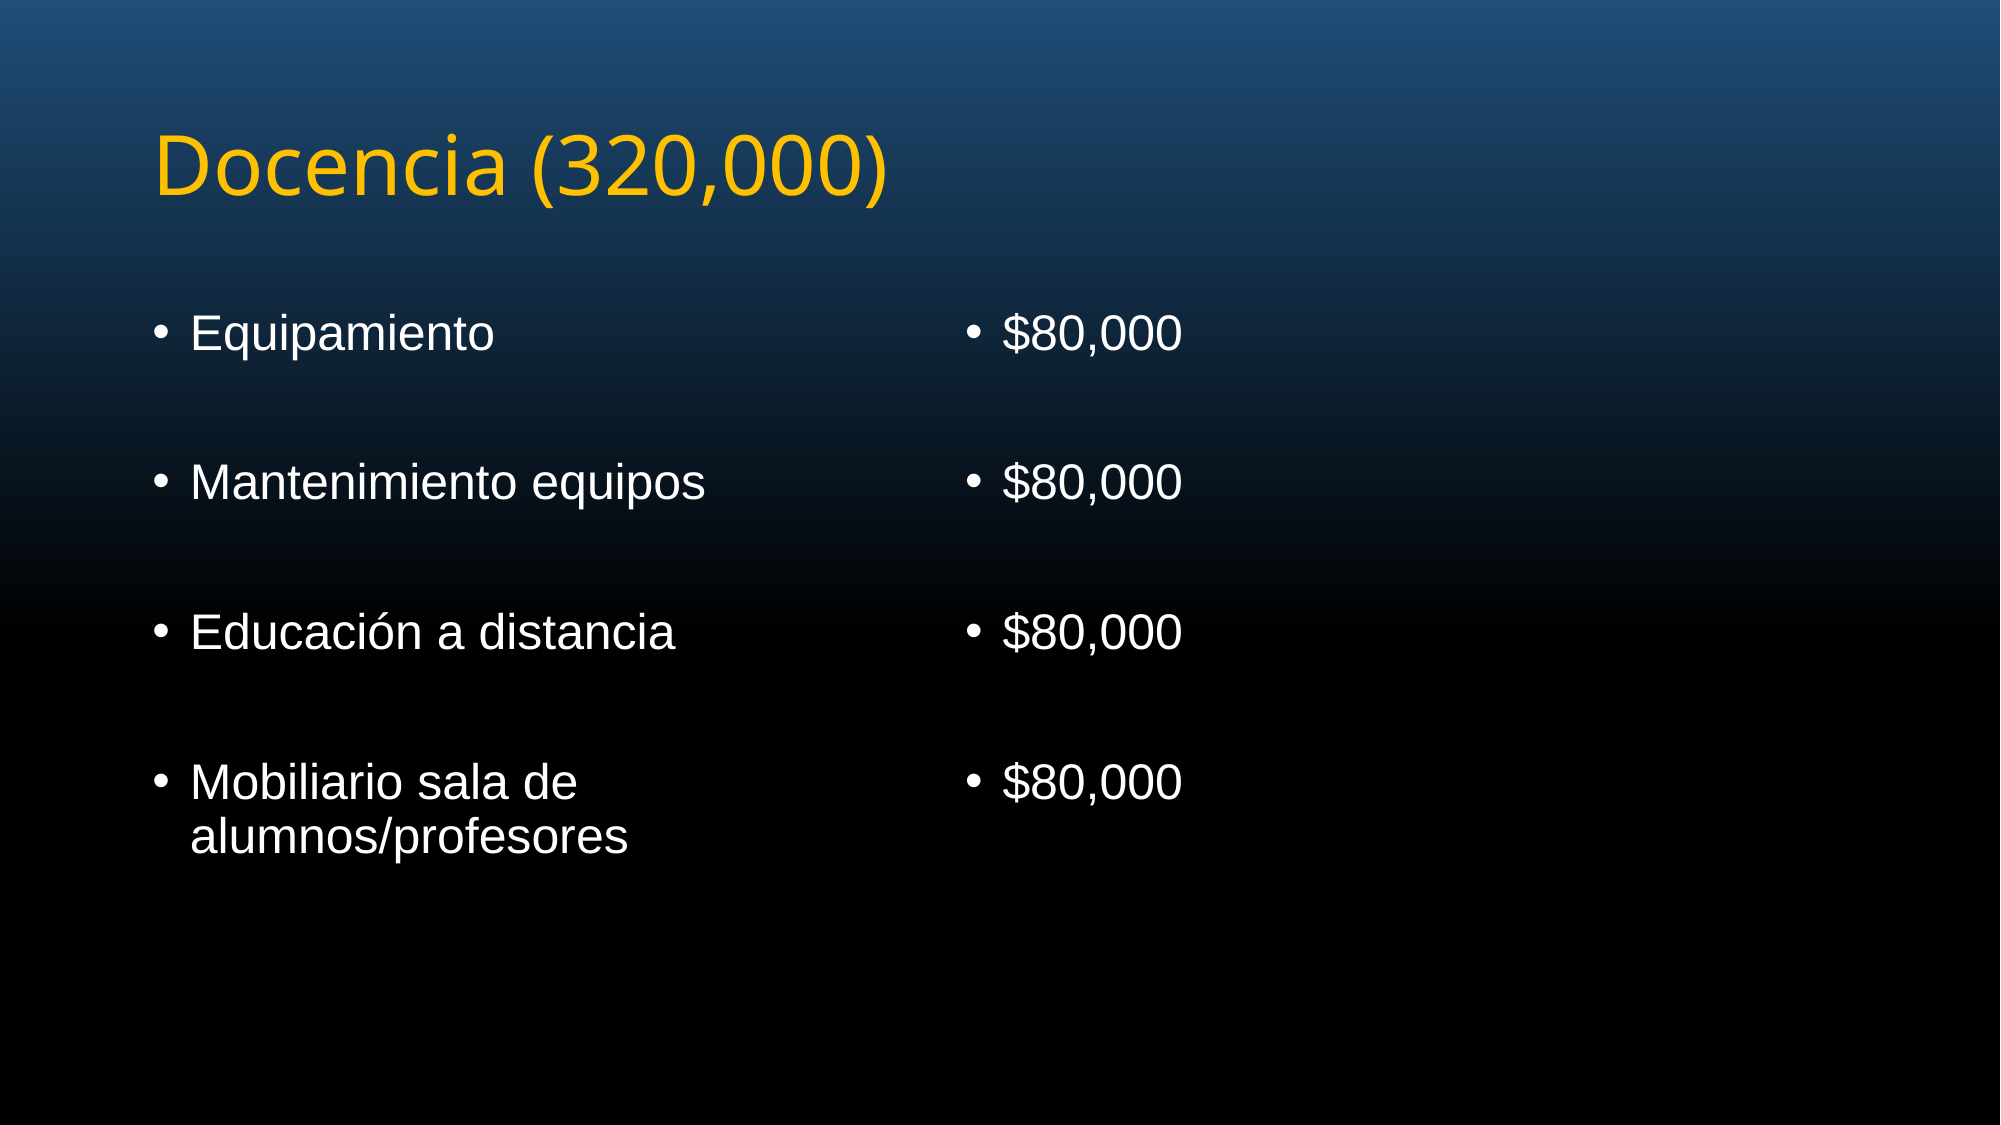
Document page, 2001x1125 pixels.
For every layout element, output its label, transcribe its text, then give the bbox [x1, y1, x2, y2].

text_box $80,000 $80,000 $80,000 $80,000 [949, 299, 1250, 1070]
list Equipamiento Mantenimiento equipos Educación a distancia Mobiliario sala de alumnos/profesores [137, 299, 928, 1070]
title Docencia (320,000) [137, 59, 1583, 278]
